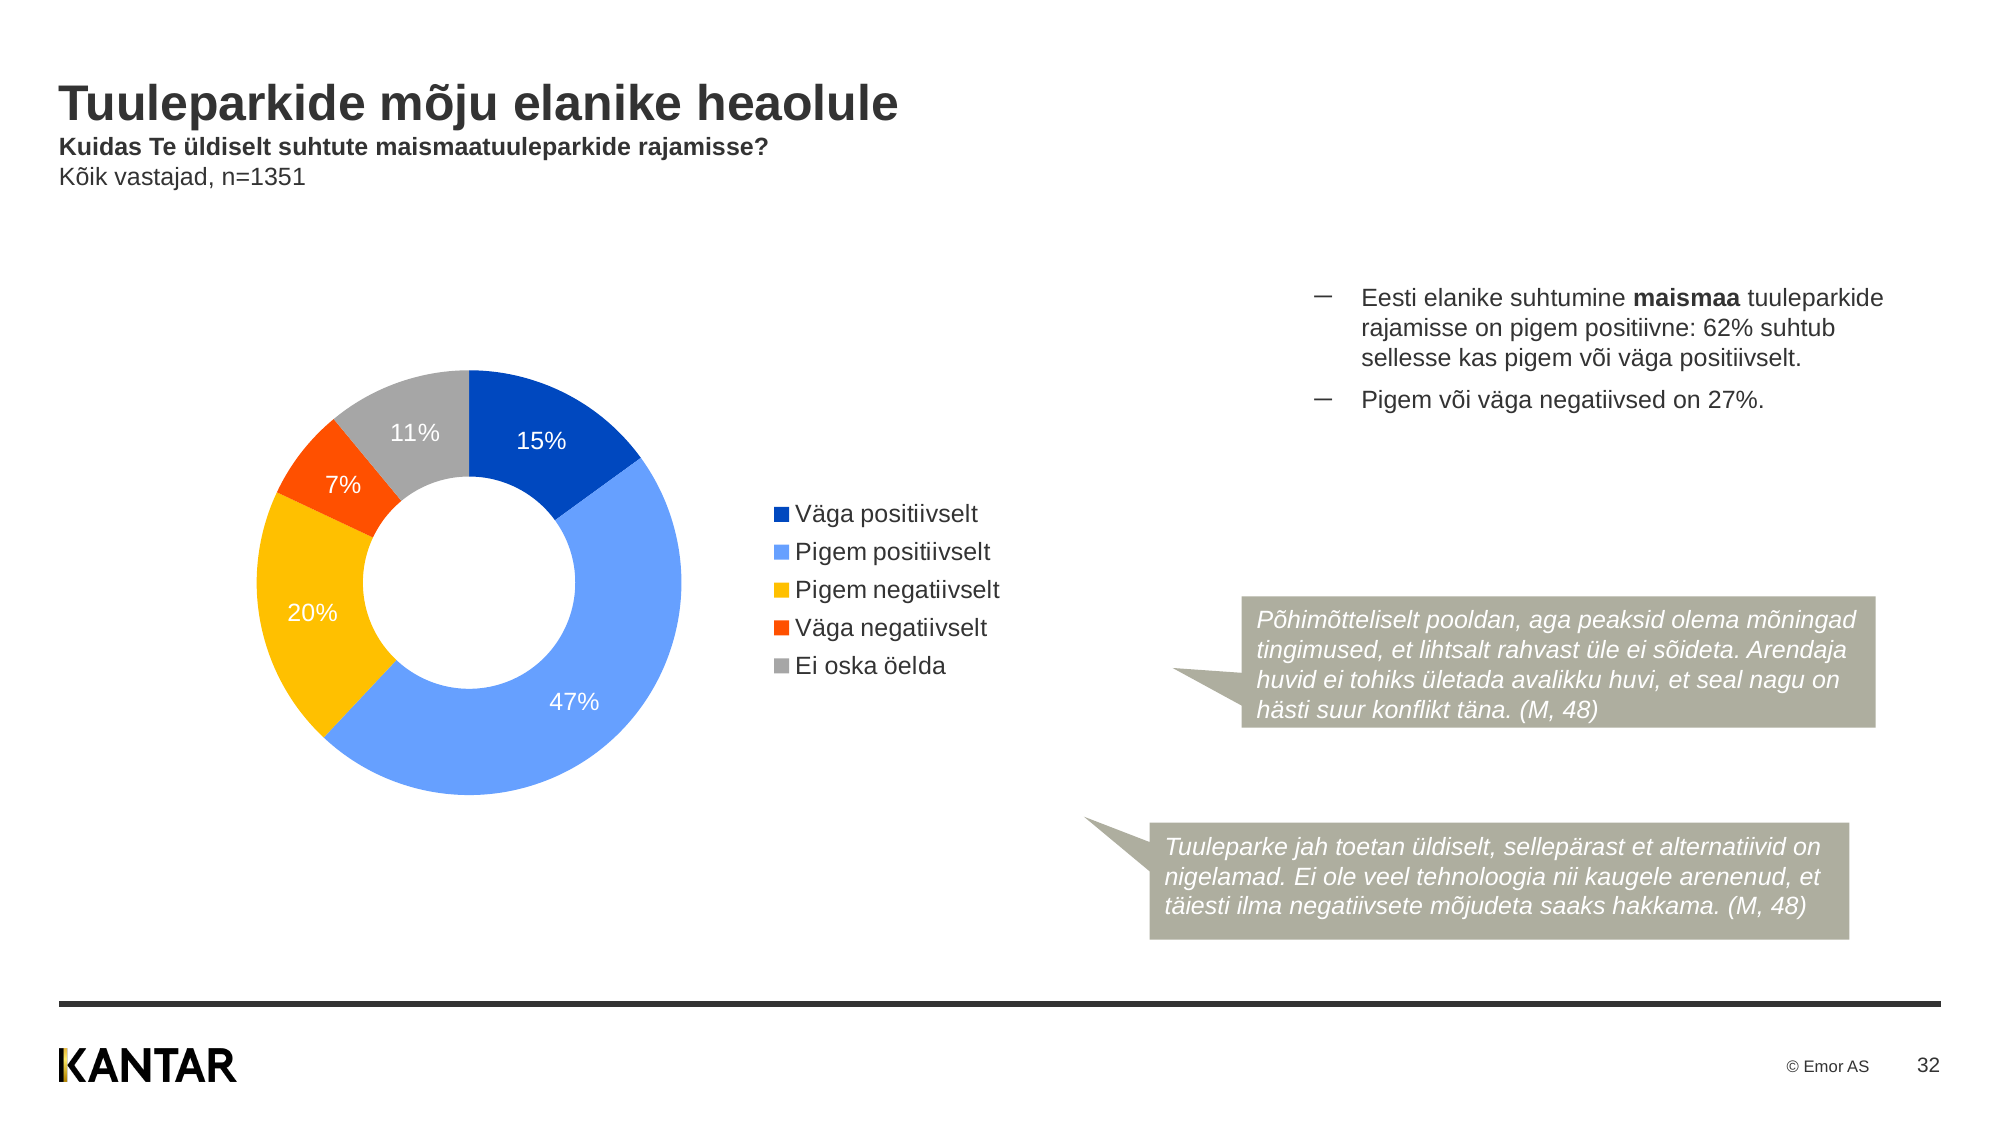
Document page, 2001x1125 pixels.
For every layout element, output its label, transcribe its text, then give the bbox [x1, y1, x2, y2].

title Tuuleparkide mõju elanike heaolule Kuidas Te üldiselt suhtute maismaatuuleparkide rajamisse? Kõik vastajad, n=1351 [59, 70, 1941, 137]
text_box Tuuleparke jah toetan üldiselt, sellepärast et alternatiivid on nigelamad. Ei ole veel tehnoloogia nii kaugele arenenud, et täiesti ilma negatiivsete mõjudeta saaks hakkama. (M, 48) [1104, 821, 1851, 941]
chart [124, 321, 1104, 872]
text_box Eesti elanike suhtumine maismaa tuuleparkide rajamisse on pigem positiivne: 62% suhtub sellesse kas pigem või väga positiivselt. Pigem või väga negatiivsed on 27%. [1314, 281, 1920, 474]
slide_number 32 [1780, 1048, 1941, 1081]
text_box Põhimõtteliselt pooldan, aga peaksid olema mõningad tingimused, et lihtsalt rahvast üle ei sõideta. Arendaja huvid ei tohiks ületada avalikku huvi, et seal nagu on hästi suur konflikt täna. (M, 48) [1172, 595, 1877, 729]
picture [59, 1048, 237, 1082]
